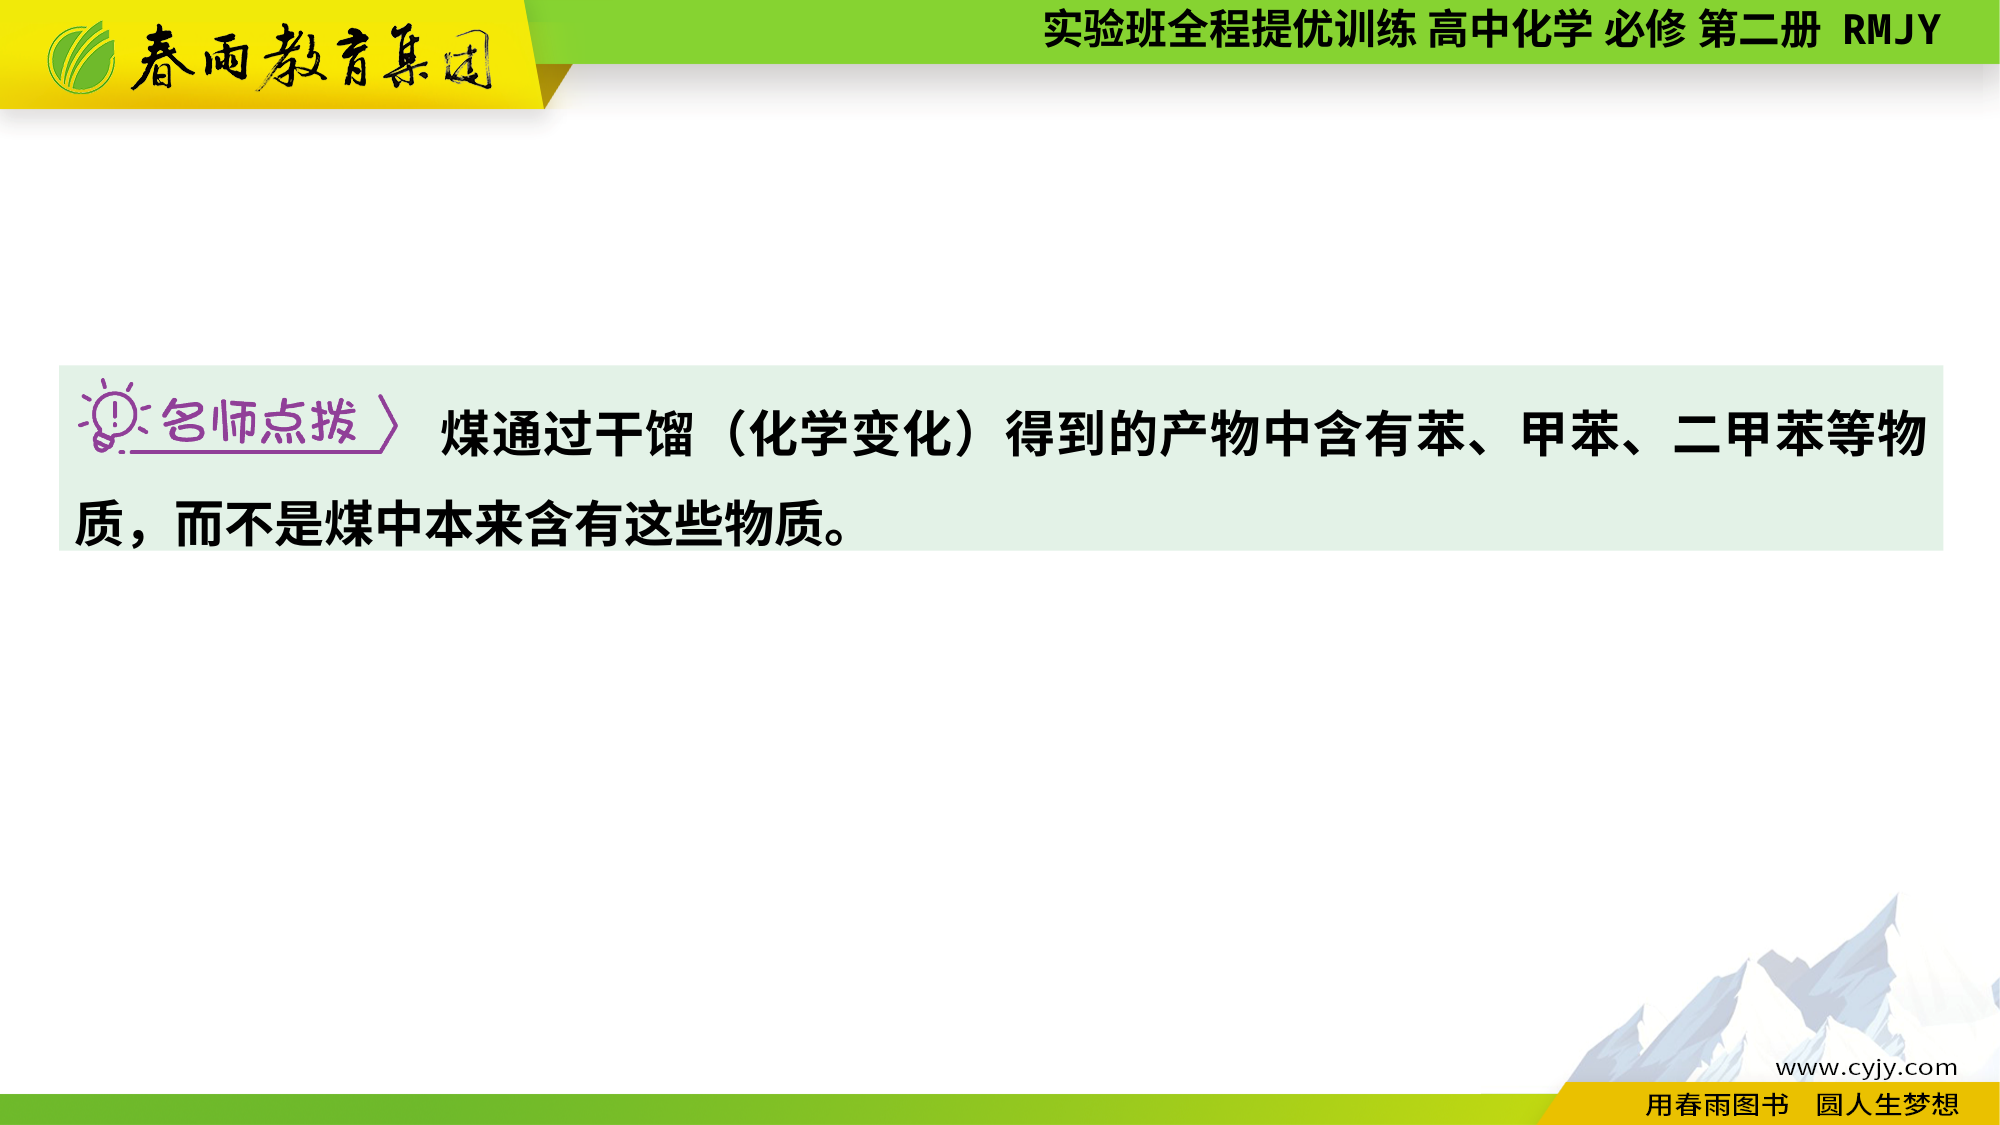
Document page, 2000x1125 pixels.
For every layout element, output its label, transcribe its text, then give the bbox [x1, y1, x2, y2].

picture [0, 0, 2000, 1125]
list 煤通过干馏（化学变化）得到的产物中含有苯、甲苯、二甲苯等物质，而不是煤中本来含有这些物质。 [59, 365, 1944, 551]
